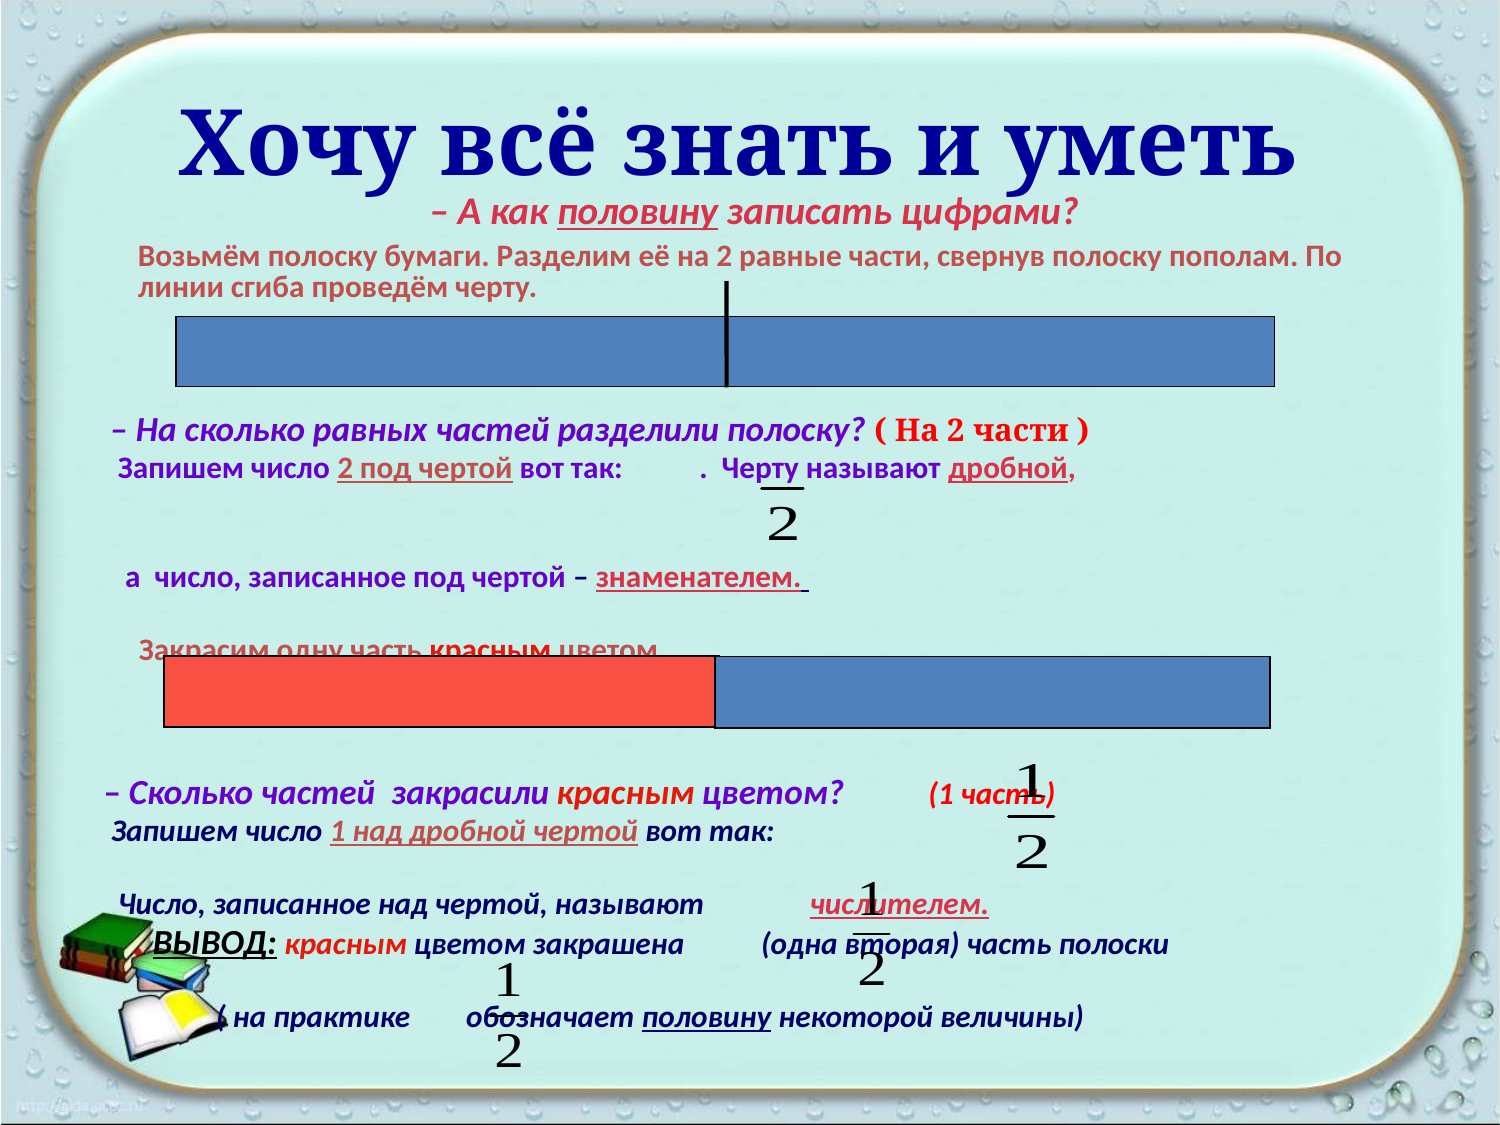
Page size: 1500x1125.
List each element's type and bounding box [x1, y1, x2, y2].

text_box [480, 948, 540, 1079]
picture [0, 0, 1500, 1125]
text_box [749, 421, 820, 552]
text_box [843, 866, 904, 997]
text_box [995, 749, 1071, 880]
